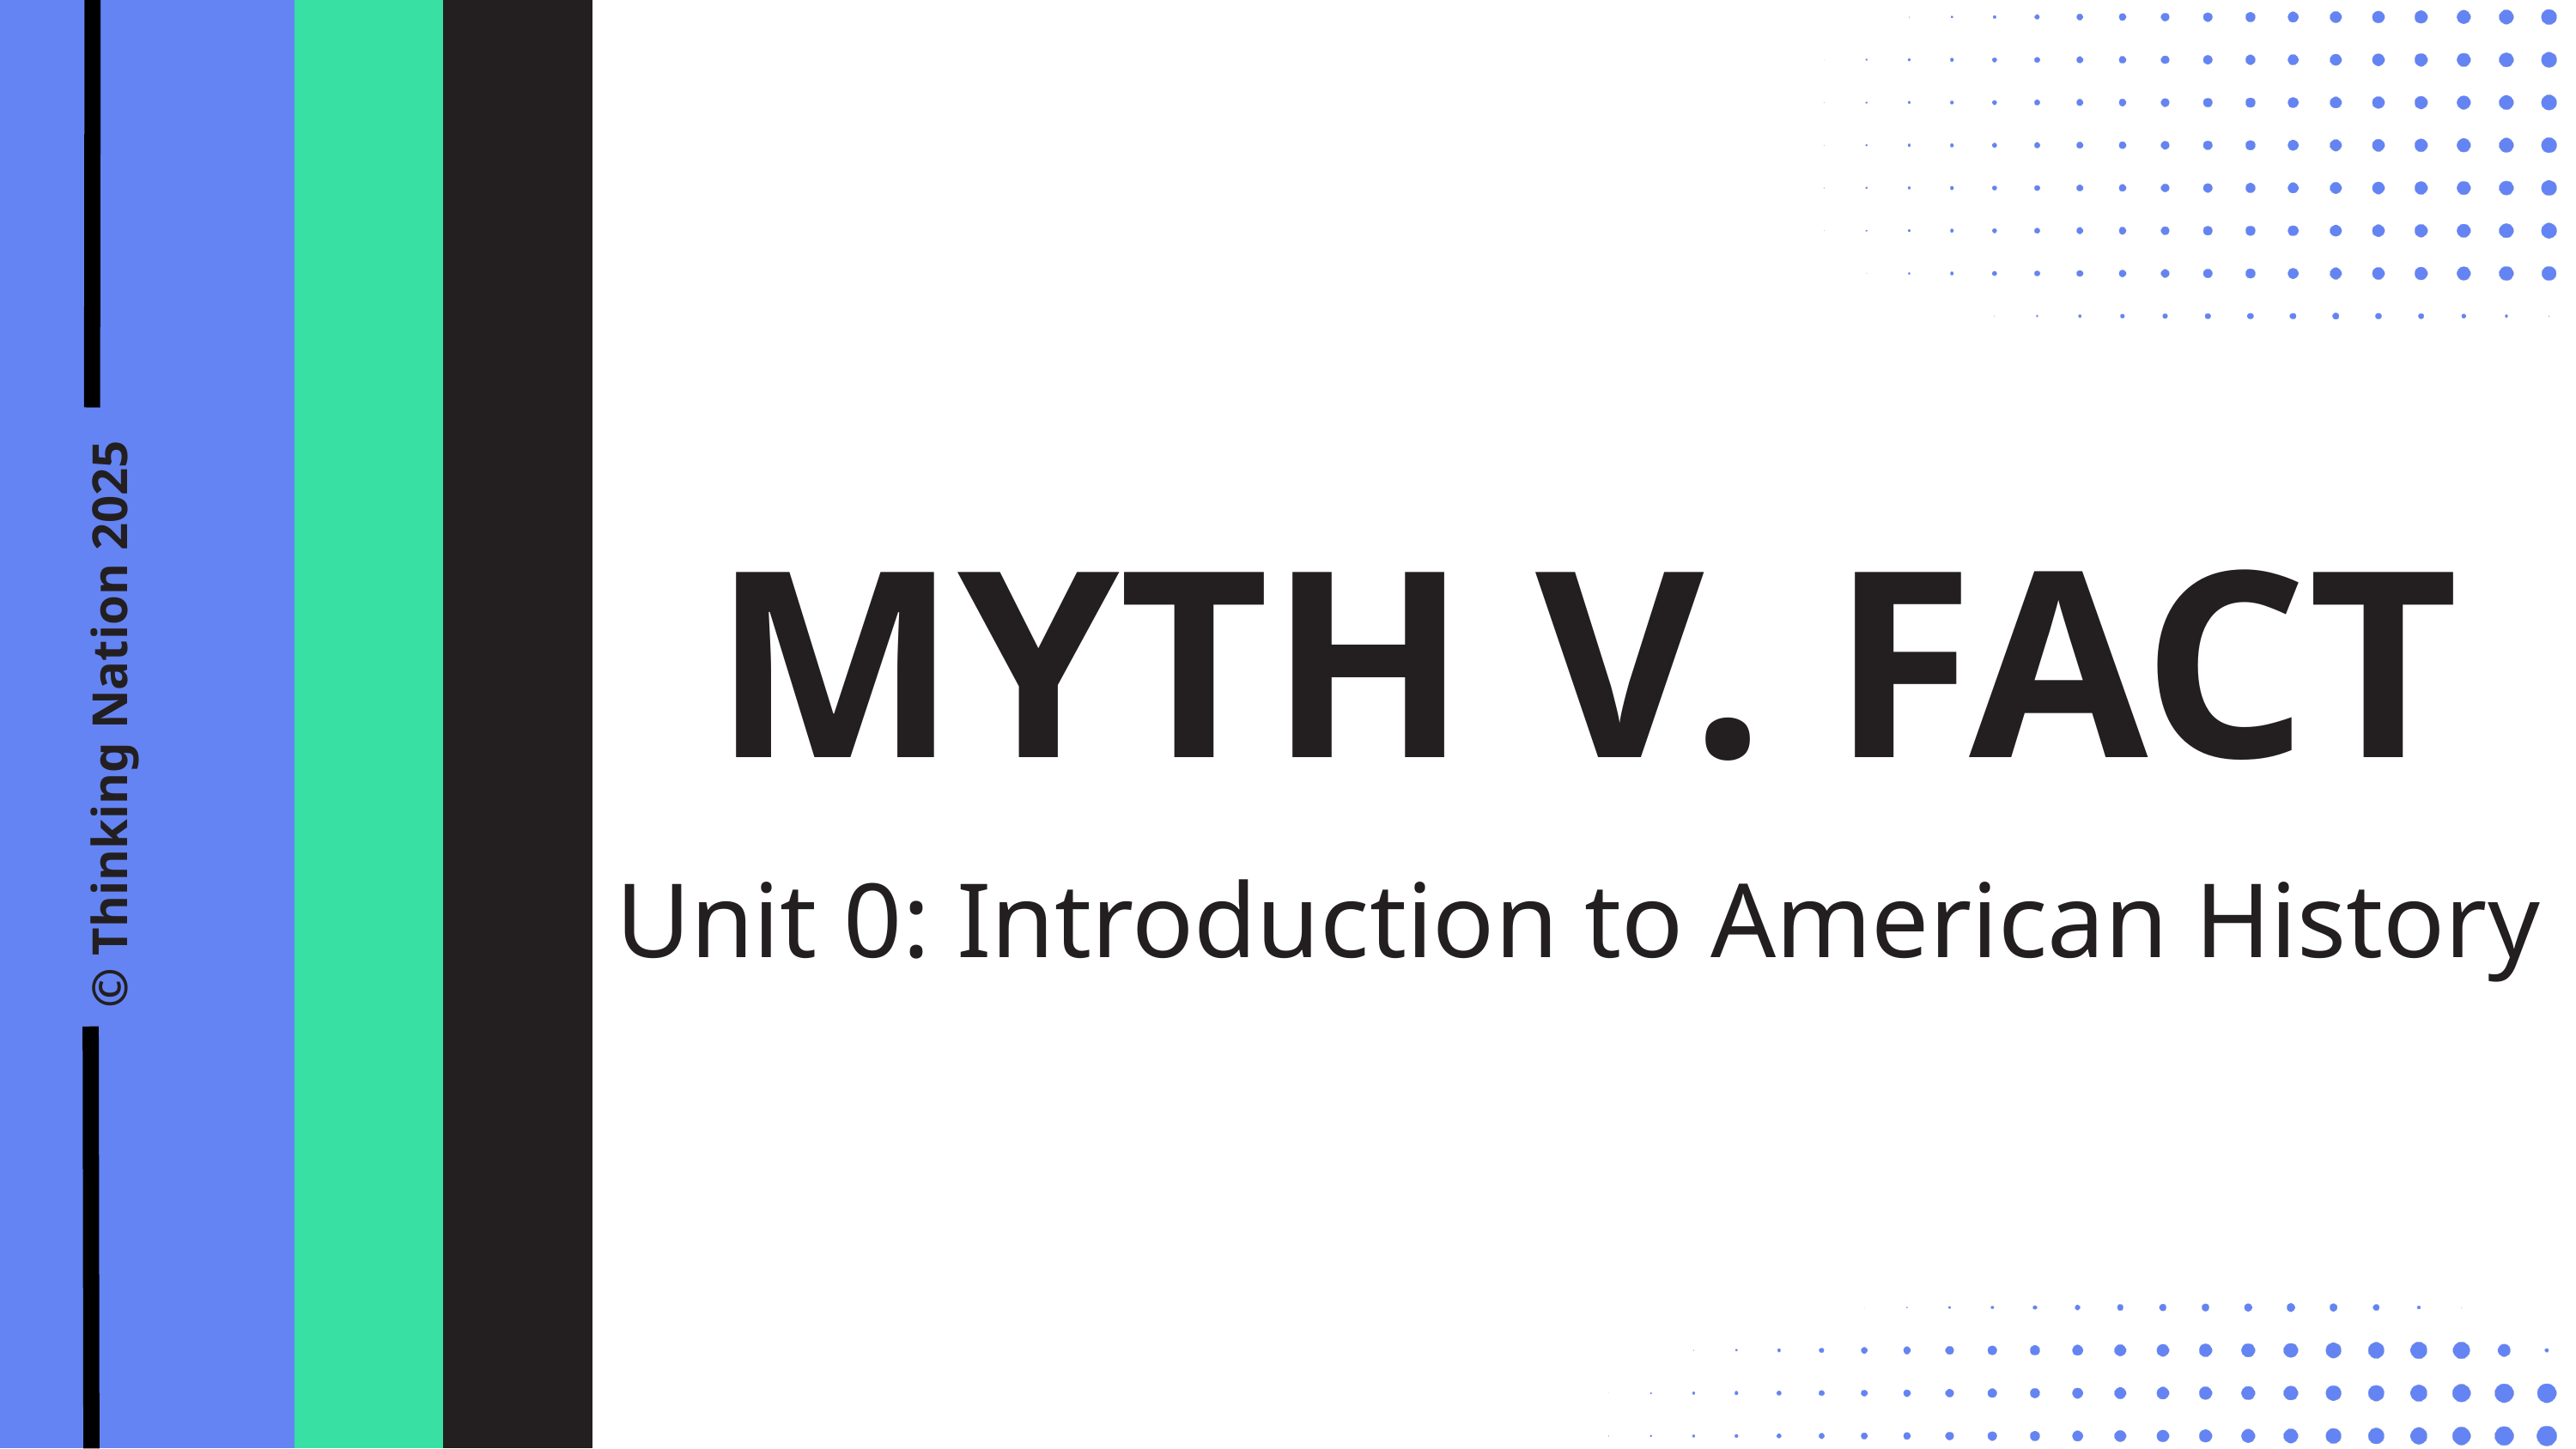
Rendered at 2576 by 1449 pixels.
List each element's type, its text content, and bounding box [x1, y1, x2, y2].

text_box Unit 0: Introduction to American History [611, 805, 2545, 978]
text_box [1781, 0, 2576, 319]
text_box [0, 0, 593, 1449]
text_box [1565, 1303, 2576, 1449]
text_box MYTH V. FACT [599, 518, 2576, 818]
